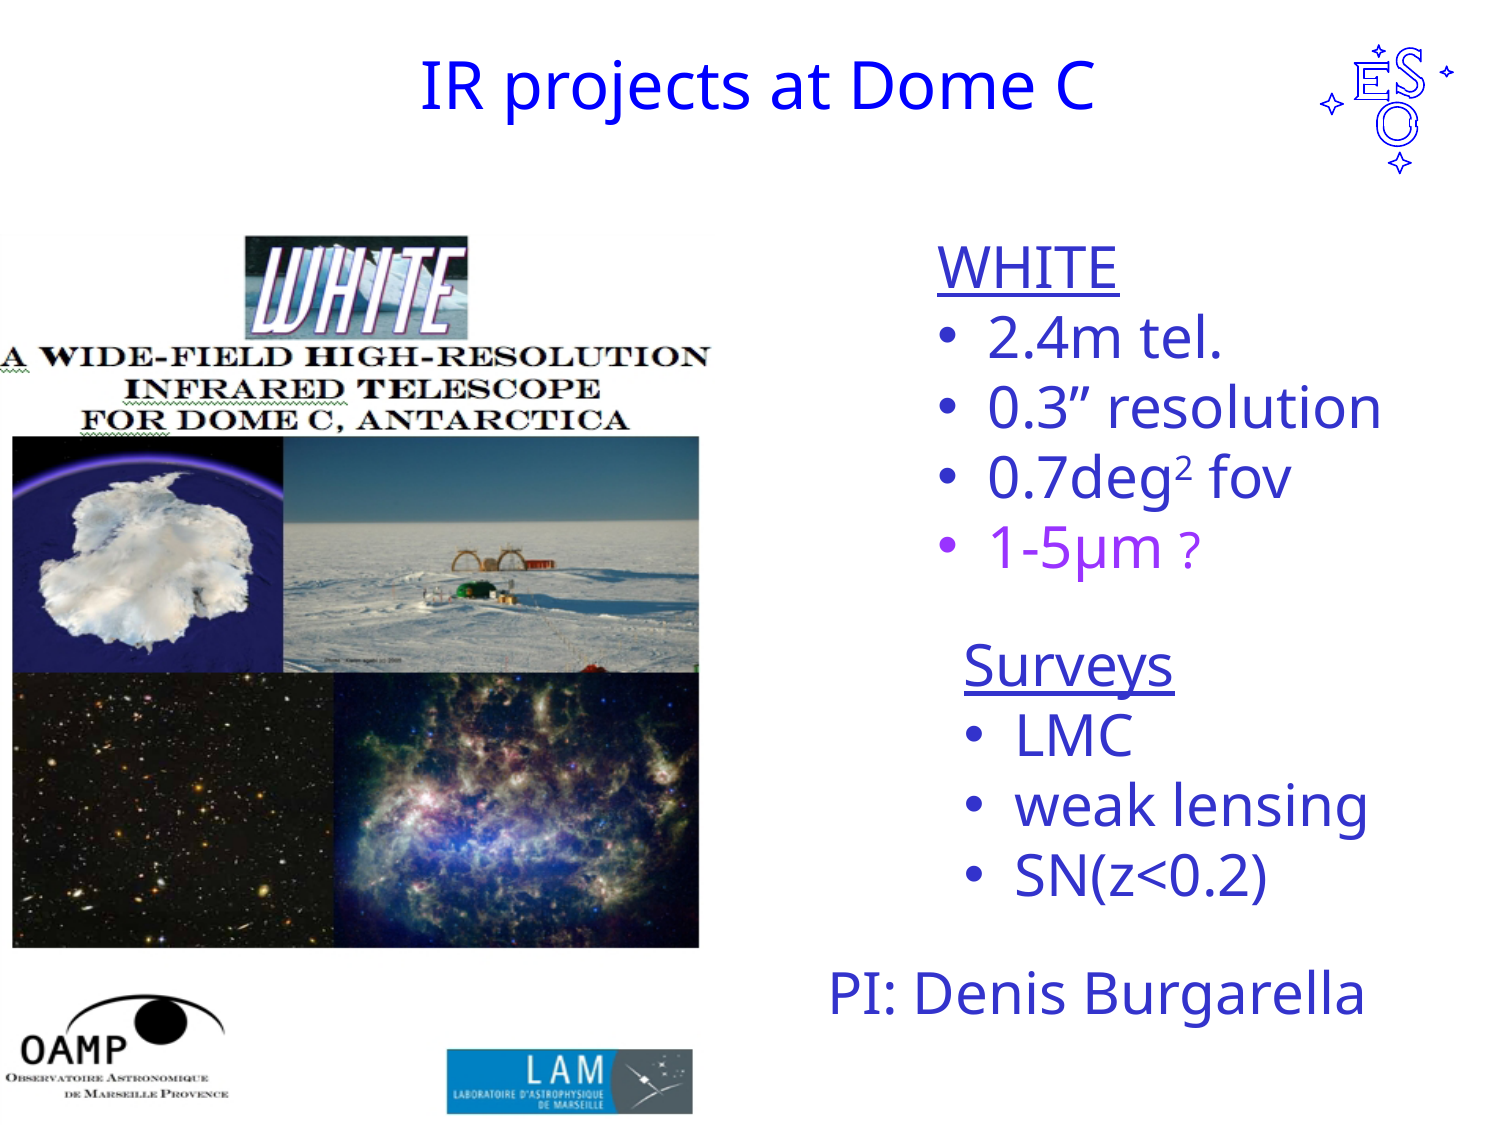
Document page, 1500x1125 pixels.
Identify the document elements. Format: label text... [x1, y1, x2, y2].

text_box Surveys LMC weak lensing SN(z<0.2) [949, 621, 1500, 916]
picture [0, 234, 716, 1125]
text_box WHITE 2.4m tel. 0.3” resolution 0.7deg2 fov 1-5µm ? [922, 222, 1399, 588]
text_box PI: Denis Burgarella [812, 949, 1382, 1034]
title IR projects at Dome C [164, 35, 1355, 131]
